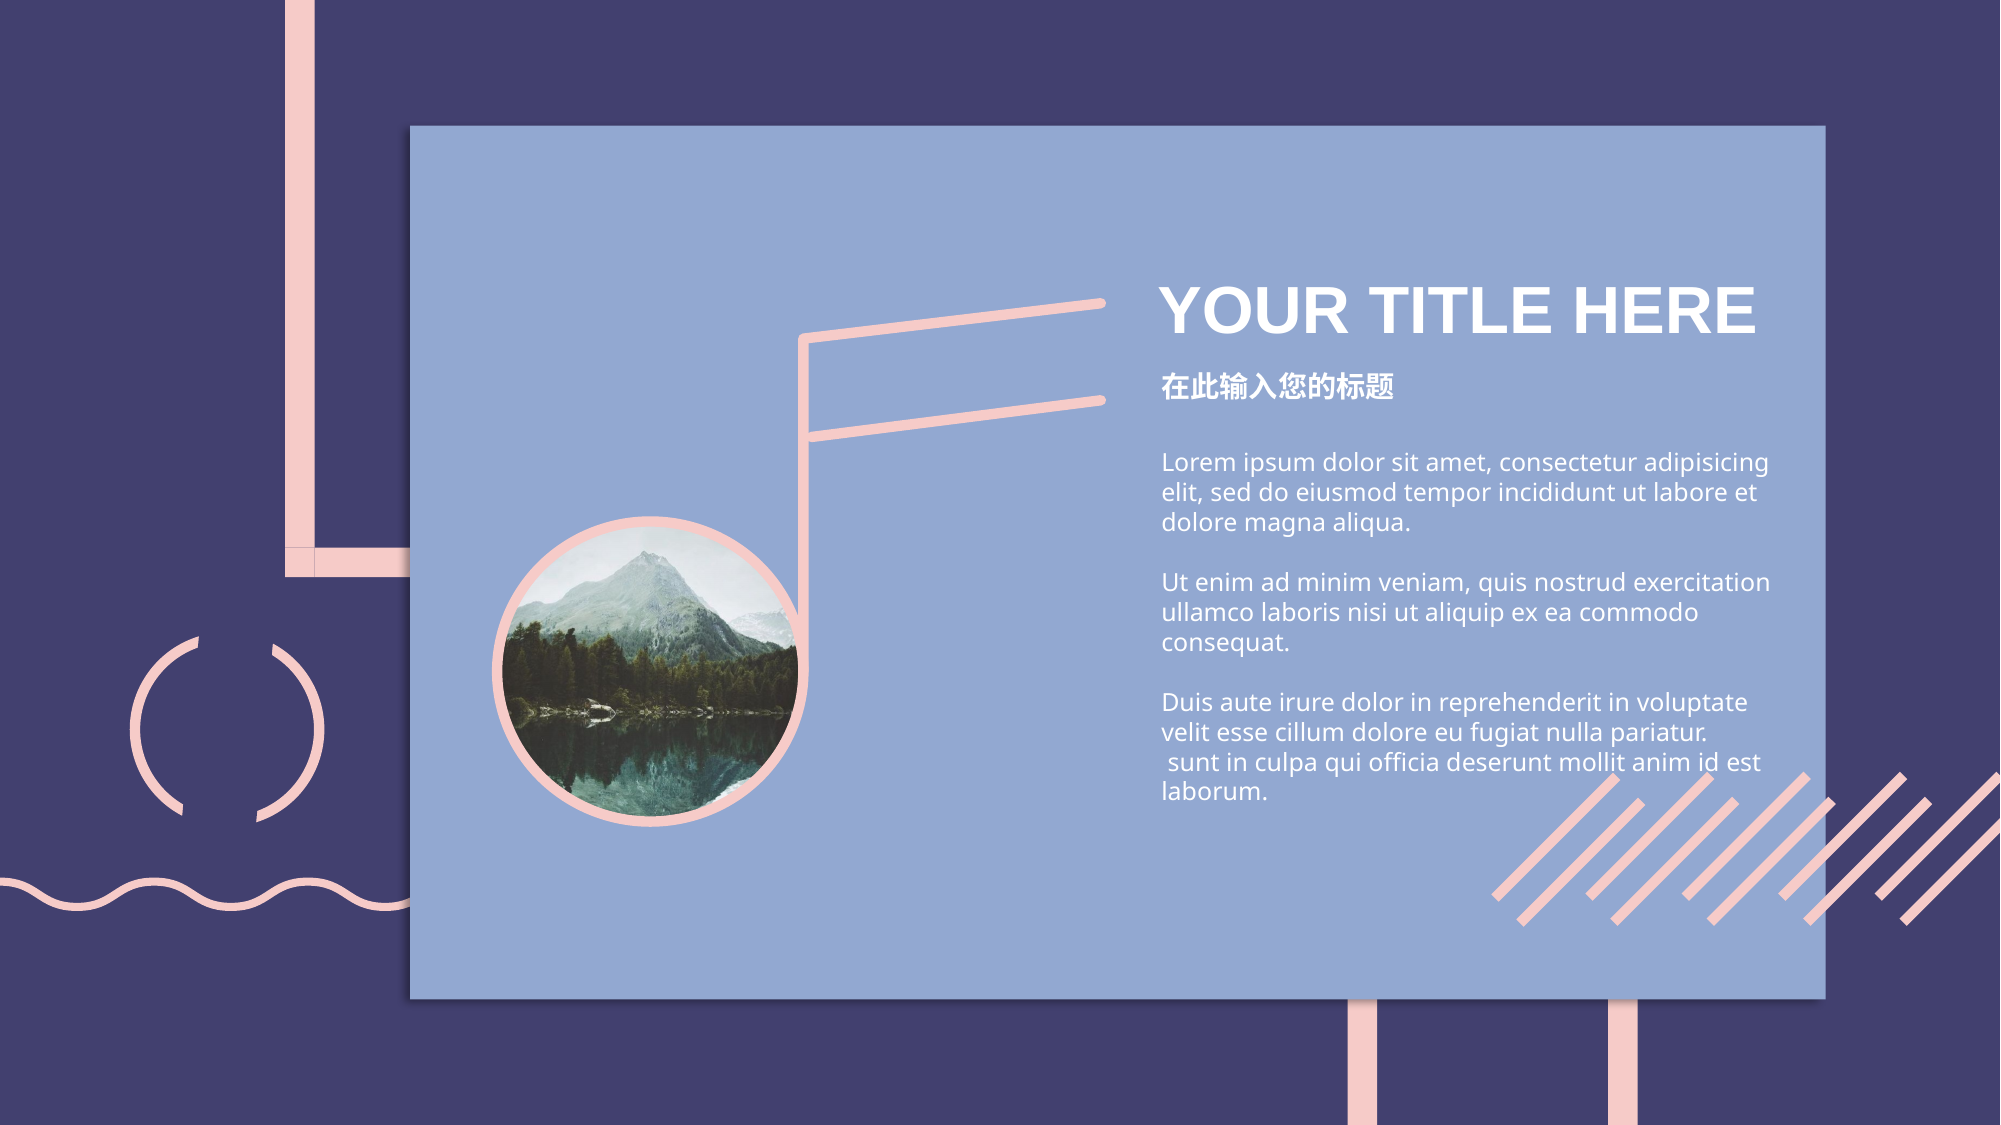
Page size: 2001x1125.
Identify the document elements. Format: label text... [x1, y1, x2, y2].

text_box [258, 648, 321, 818]
text_box [284, 0, 316, 549]
text_box 在此输入您的标题 [1146, 361, 1733, 404]
text_box [409, 125, 1827, 1000]
text_box [133, 641, 197, 811]
text_box Lorem ipsum dolor sit amet, consectetur adipisicing elit, sed do eiusmod tempor incididunt ut labore et dolore magna aliqua. Ut enim ad minim veniam, quis nostrud exercitation ullamco laboris nisi ut aliquip ex ea commodo consequat. Duis aute irure dolor in reprehenderit in voluptate velit esse cillum dolore eu fugiat nulla pariatur. sunt in culpa qui officia deserunt mollit anim id est laborum. [1146, 439, 1788, 814]
text_box [1347, 1011, 1378, 1125]
text_box YOUR TITLE HERE [1142, 259, 1774, 347]
text_box [284, 549, 316, 578]
text_box [177, 584, 280, 853]
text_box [497, 303, 1101, 822]
text_box [1607, 1011, 1639, 1125]
text_box [0, 881, 398, 907]
text_box [316, 547, 398, 578]
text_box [1519, 800, 2000, 924]
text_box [1494, 775, 2000, 899]
